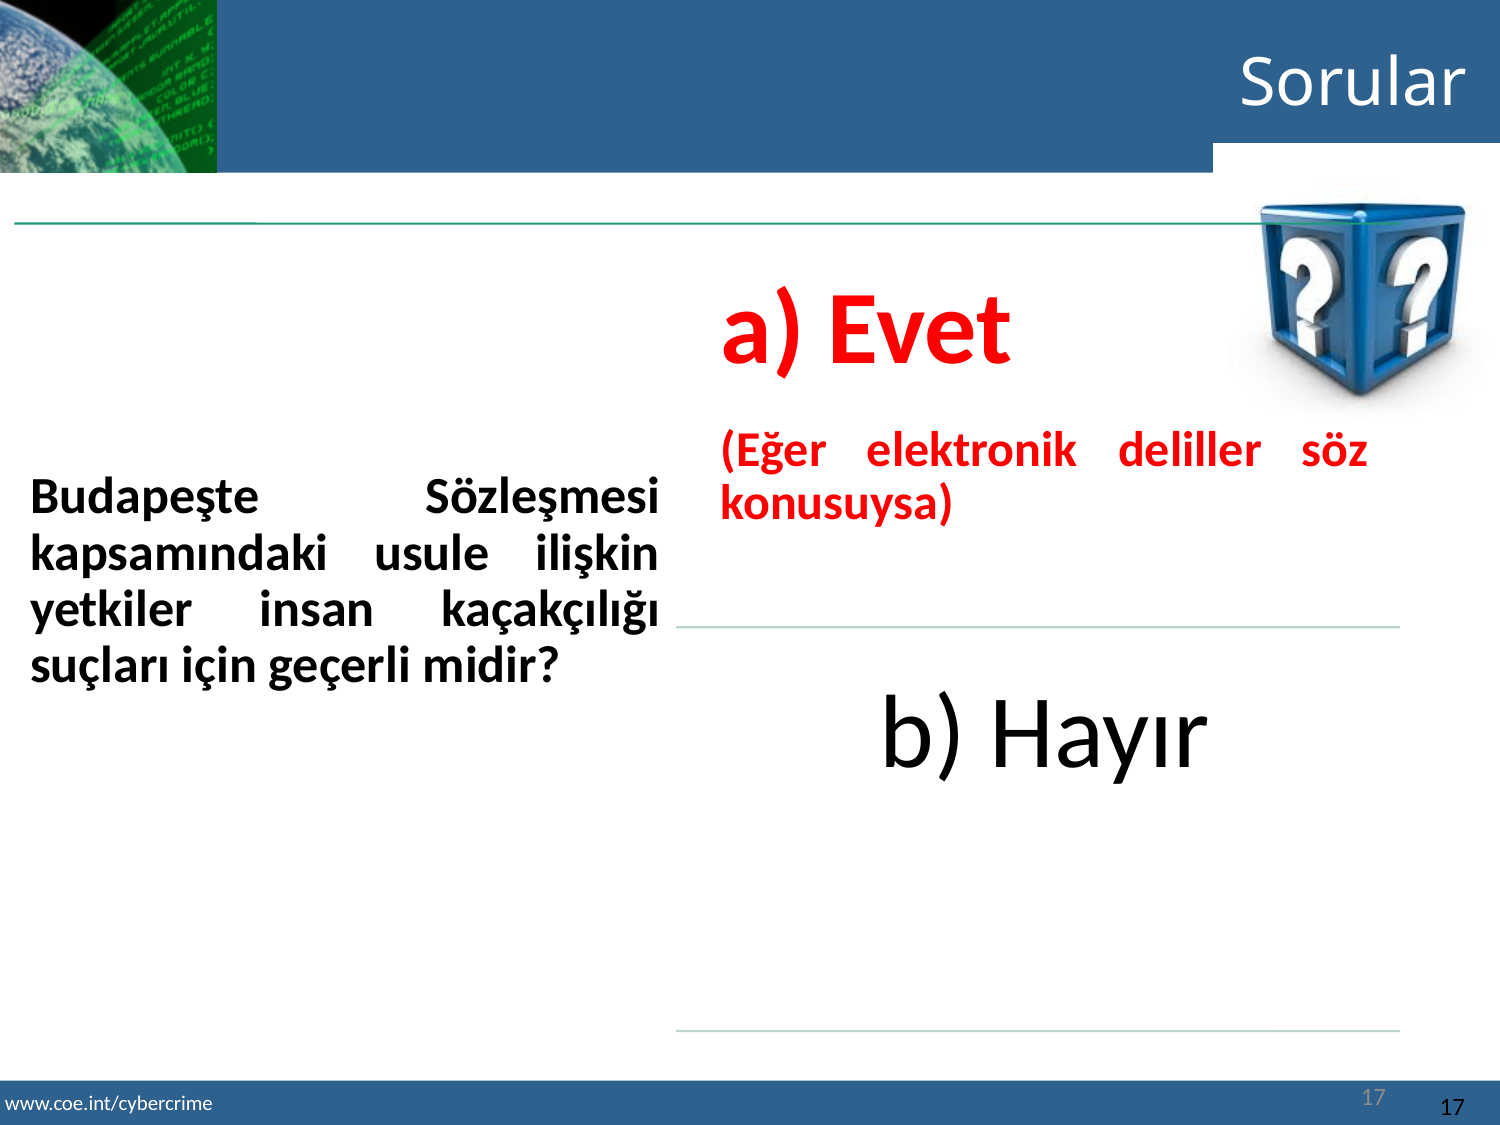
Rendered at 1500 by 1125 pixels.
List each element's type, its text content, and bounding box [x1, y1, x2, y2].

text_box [14, 223, 1402, 1053]
picture [0, 1, 217, 173]
text_box Sorular [230, 31, 1483, 126]
picture [1213, 143, 1500, 434]
text_box 17 [1399, 1069, 1480, 1125]
slide_number 17 [1051, 1065, 1402, 1125]
